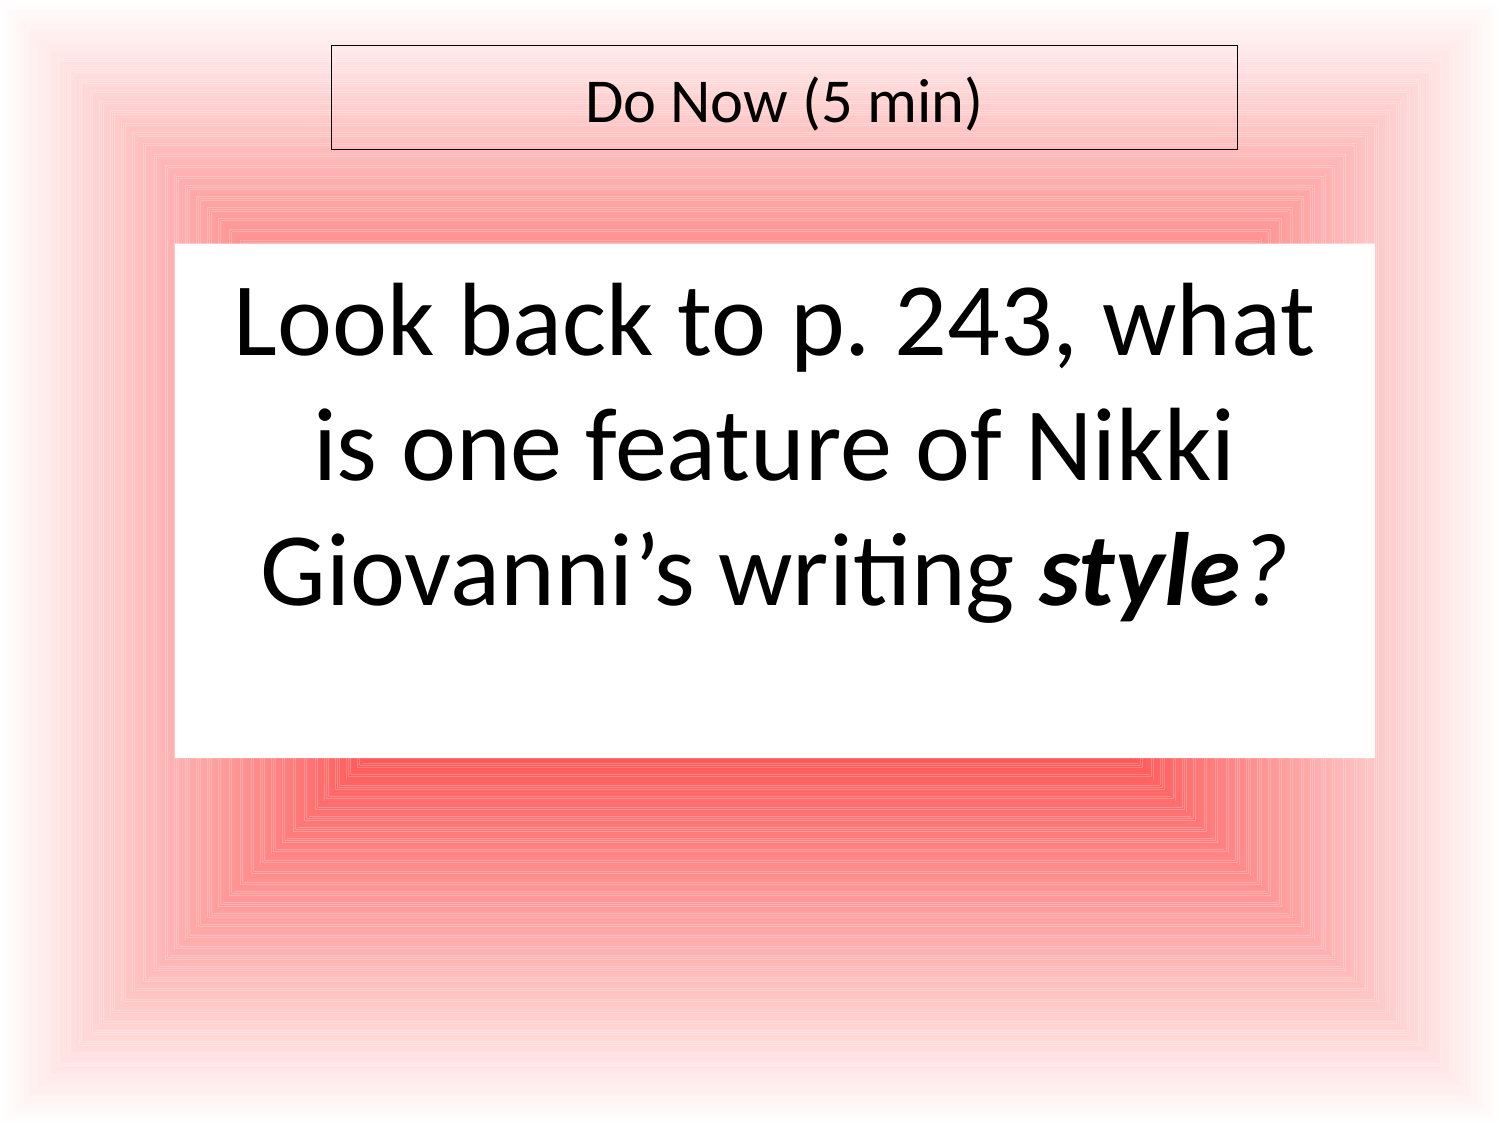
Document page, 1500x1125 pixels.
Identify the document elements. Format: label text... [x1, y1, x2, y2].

text_box Look back to p. 243, what is one feature of Nikki Giovanni’s writing style? [174, 243, 1375, 759]
text_box Do Now (5 min) [331, 45, 1238, 150]
